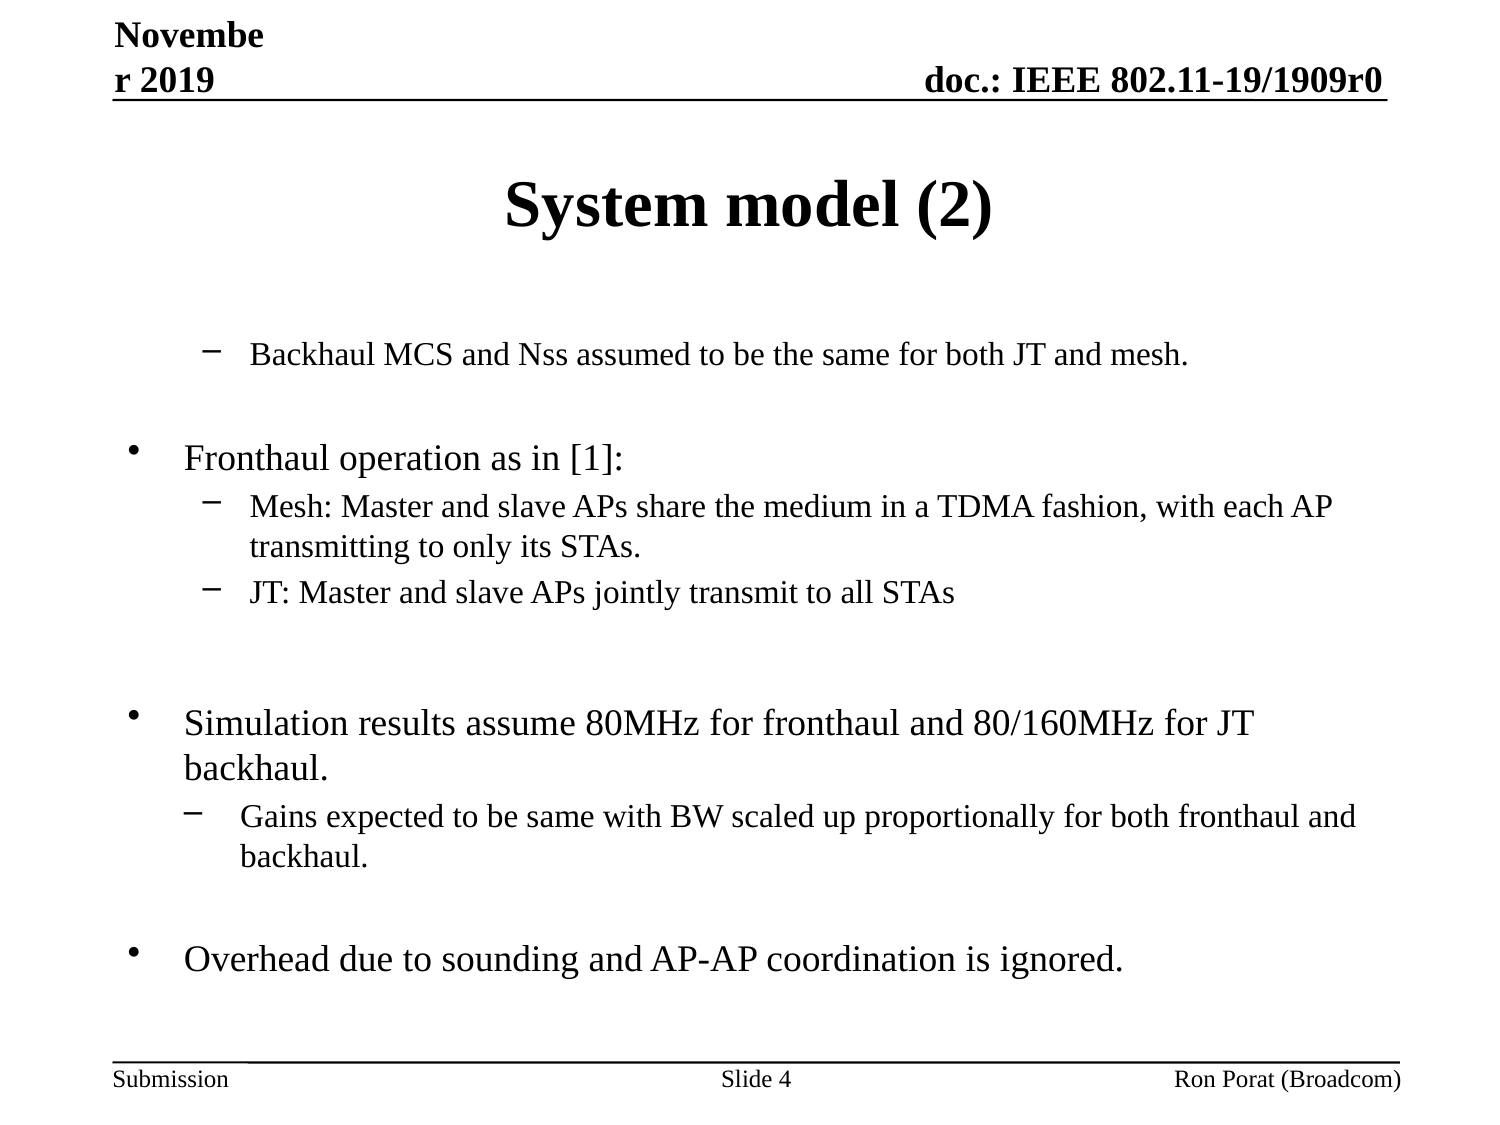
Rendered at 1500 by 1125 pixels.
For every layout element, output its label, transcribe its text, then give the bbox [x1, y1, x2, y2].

list Backhaul MCS and Nss assumed to be the same for both JT and mesh. Fronthaul operation as in [1]: Mesh: Master and slave APs share the medium in a TDMA fashion, with each AP transmitting to only its STAs. JT: Master and slave APs jointly transmit to all STAs Simulation results assume 80MHz for fronthaul and 80/160MHz for JT backhaul. Gains expected to be same with BW scaled up proportionally for both fronthaul and backhaul. Overhead due to sounding and AP-AP coordination is ignored. [112, 324, 1388, 1001]
footer Ron Porat (Broadcom) [1170, 1061, 1402, 1093]
title System model (2) [112, 112, 1388, 288]
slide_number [114, 54, 270, 101]
slide_number Slide 4 [712, 1061, 800, 1093]
